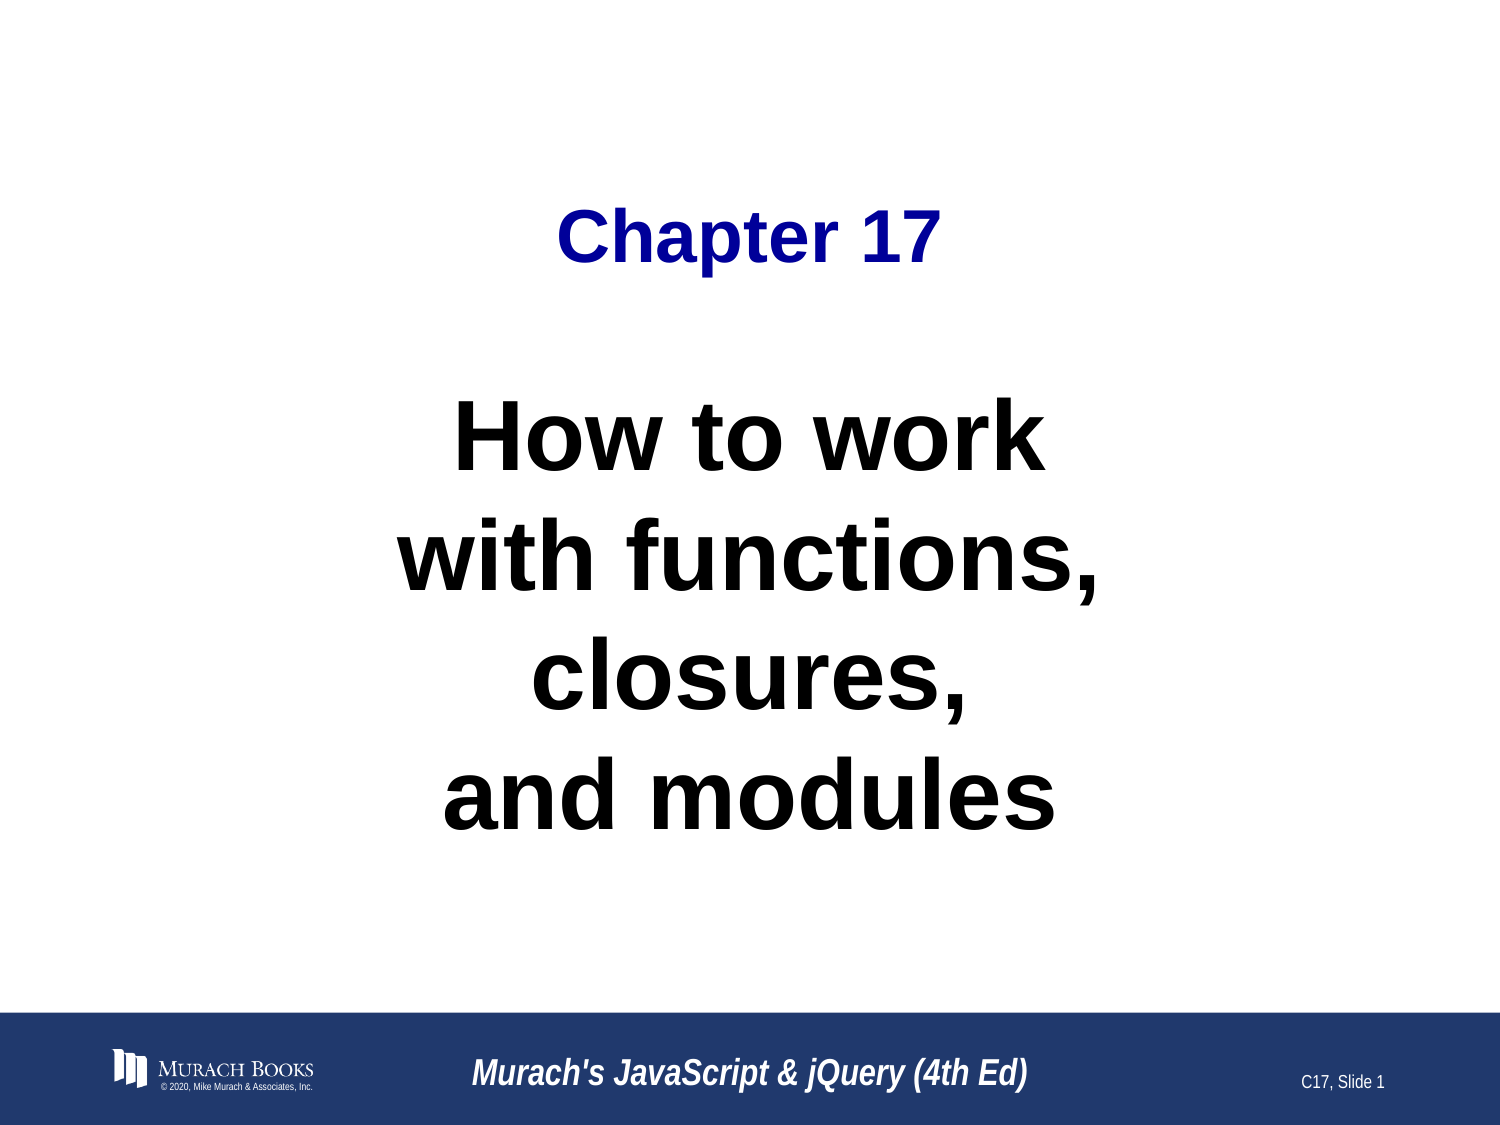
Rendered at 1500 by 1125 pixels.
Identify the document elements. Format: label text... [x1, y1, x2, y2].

footer © 2020, Mike Murach & Associates, Inc. [12, 1025, 463, 1100]
slide_number C17, Slide 1 [1087, 1025, 1400, 1100]
title Chapter 17 [112, 187, 1388, 279]
slide_number Murach's JavaScript & jQuery (4th Ed) [463, 1025, 1050, 1100]
list How to work with functions, closures, and modules [312, 362, 1188, 850]
